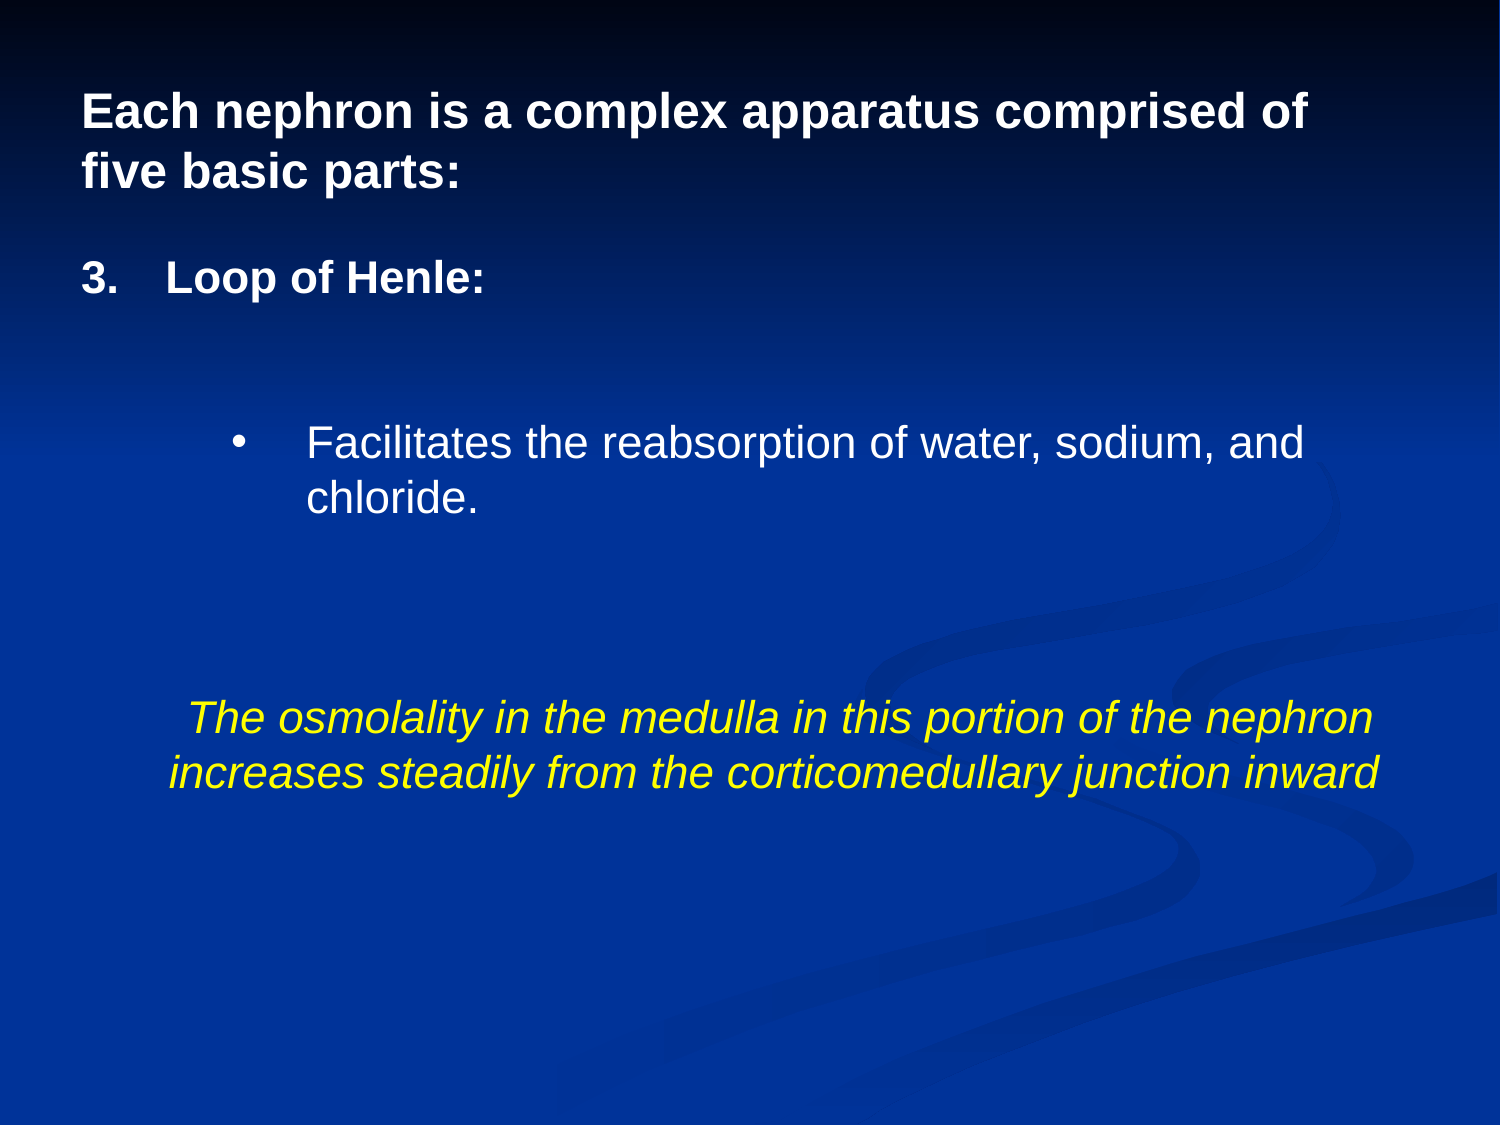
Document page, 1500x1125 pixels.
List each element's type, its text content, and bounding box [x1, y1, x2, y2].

text_box Each nephron is a complex apparatus comprised of five basic parts: Loop of Henle: Facilitates the reabsorption of water, sodium, and chloride. The osmolality in the medulla in this portion of the nephron increases steadily from the corticomedullary junction inward [66, 70, 1421, 956]
